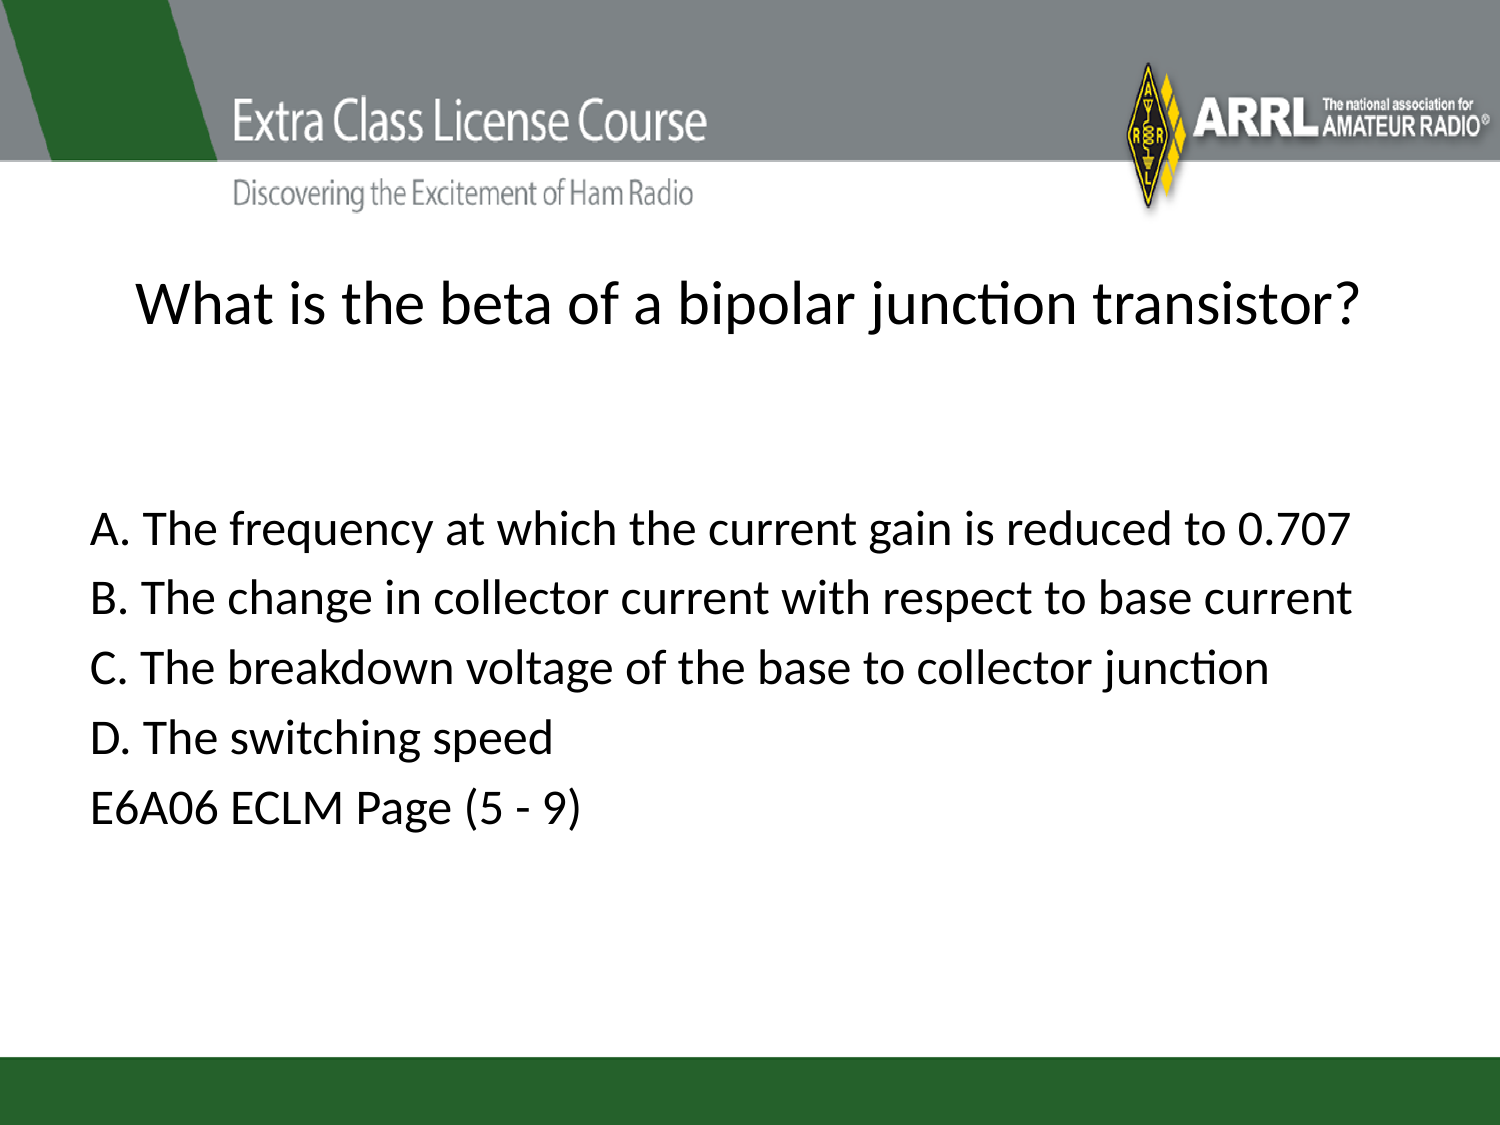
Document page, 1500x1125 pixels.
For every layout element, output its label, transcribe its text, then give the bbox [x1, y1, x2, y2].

title What is the beta of a bipolar junction transistor? [75, 254, 1425, 435]
picture [0, 0, 1500, 1125]
list A. The frequency at which the current gain is reduced to 0.707 B. The change in collector current with respect to base current C. The breakdown voltage of the base to collector junction D. The switching speed E6A06 ECLM Page (5 - 9) [75, 487, 1425, 1005]
